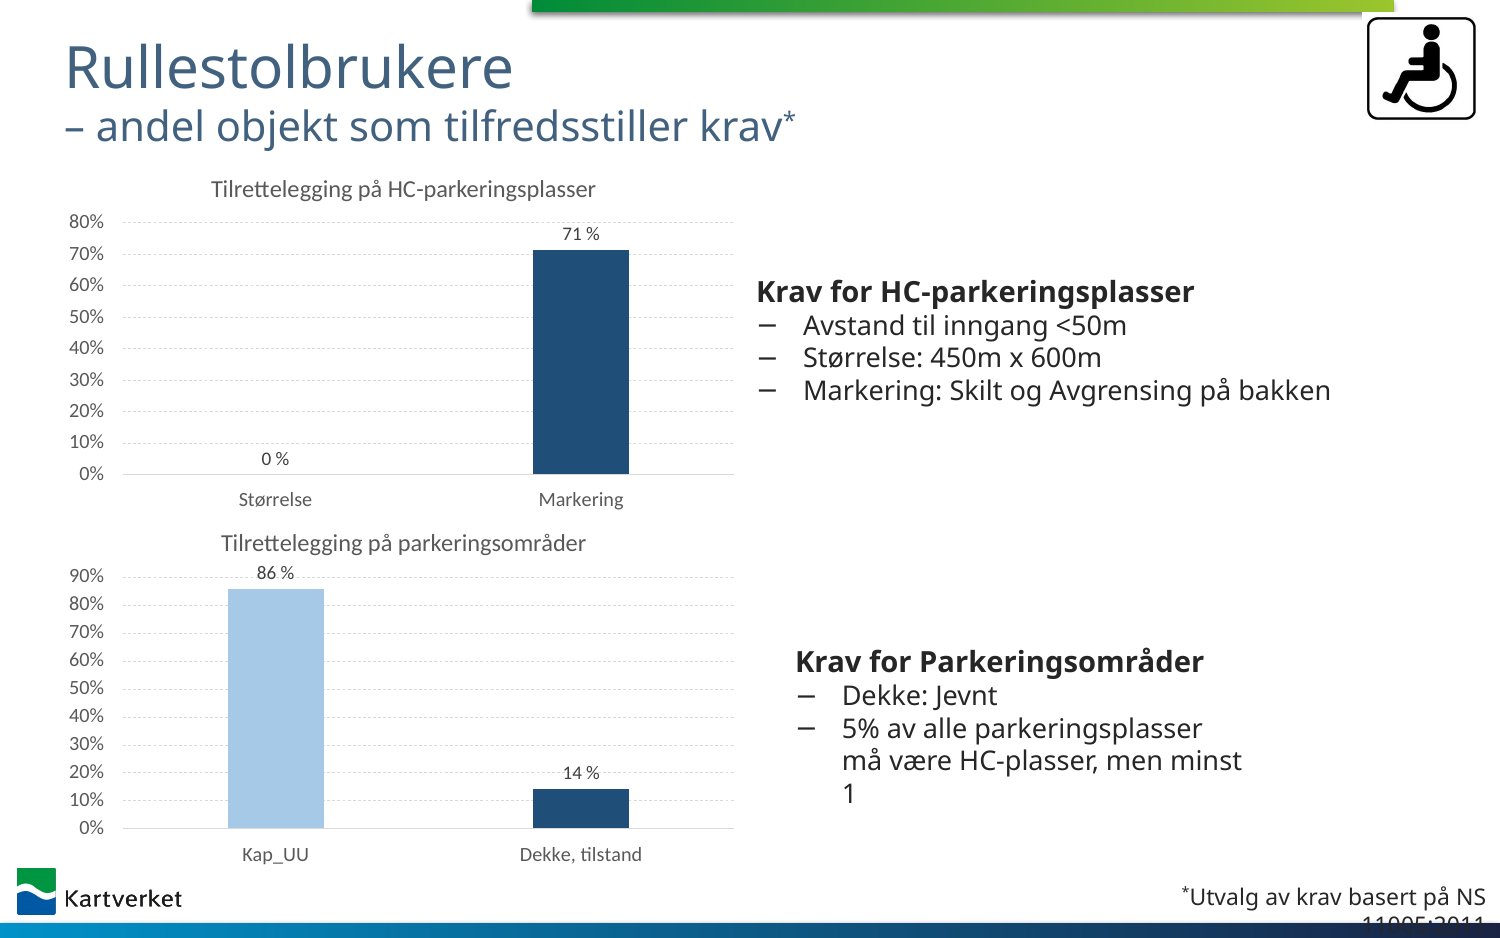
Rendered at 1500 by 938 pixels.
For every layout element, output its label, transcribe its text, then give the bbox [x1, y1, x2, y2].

text_box *Utvalg av krav basert på NS 11005:2011 [1068, 873, 1500, 938]
text_box Krav for HC-parkeringsplasser Avstand til inngang <50m Størrelse: 450m x 600m Markering: Skilt og Avgrensing på bakken [750, 265, 1346, 413]
picture [62, 166, 746, 519]
picture [1362, 12, 1481, 126]
text_box Krav for Parkeringsområder Dekke: Jevnt 5% av alle parkeringsplasser må være HC-plasser, men minst 1 [780, 636, 1261, 816]
text_box Rullestolbrukere – andel objekt som tilfredsstiller krav* [49, 25, 1431, 158]
picture [62, 520, 746, 874]
